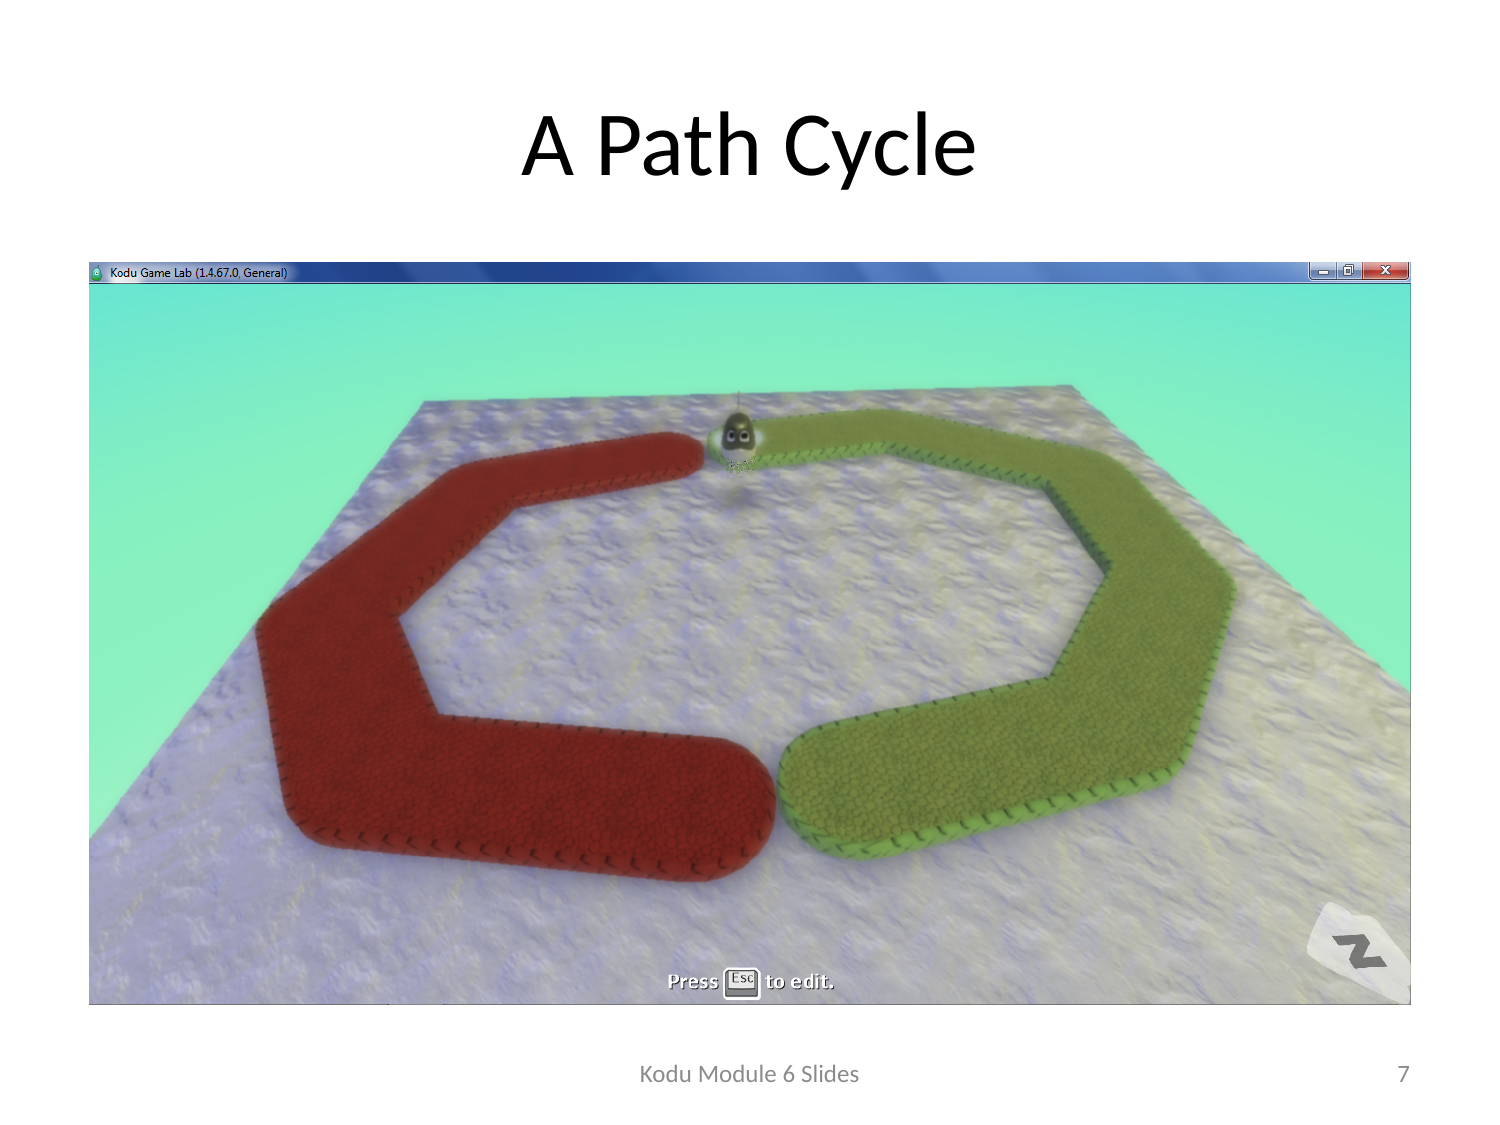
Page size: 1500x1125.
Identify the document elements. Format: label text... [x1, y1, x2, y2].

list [89, 262, 1411, 1006]
title A Path Cycle [75, 45, 1425, 233]
slide_number 7 [1074, 1042, 1425, 1103]
footer Kodu Module 6 Slides [512, 1042, 988, 1103]
